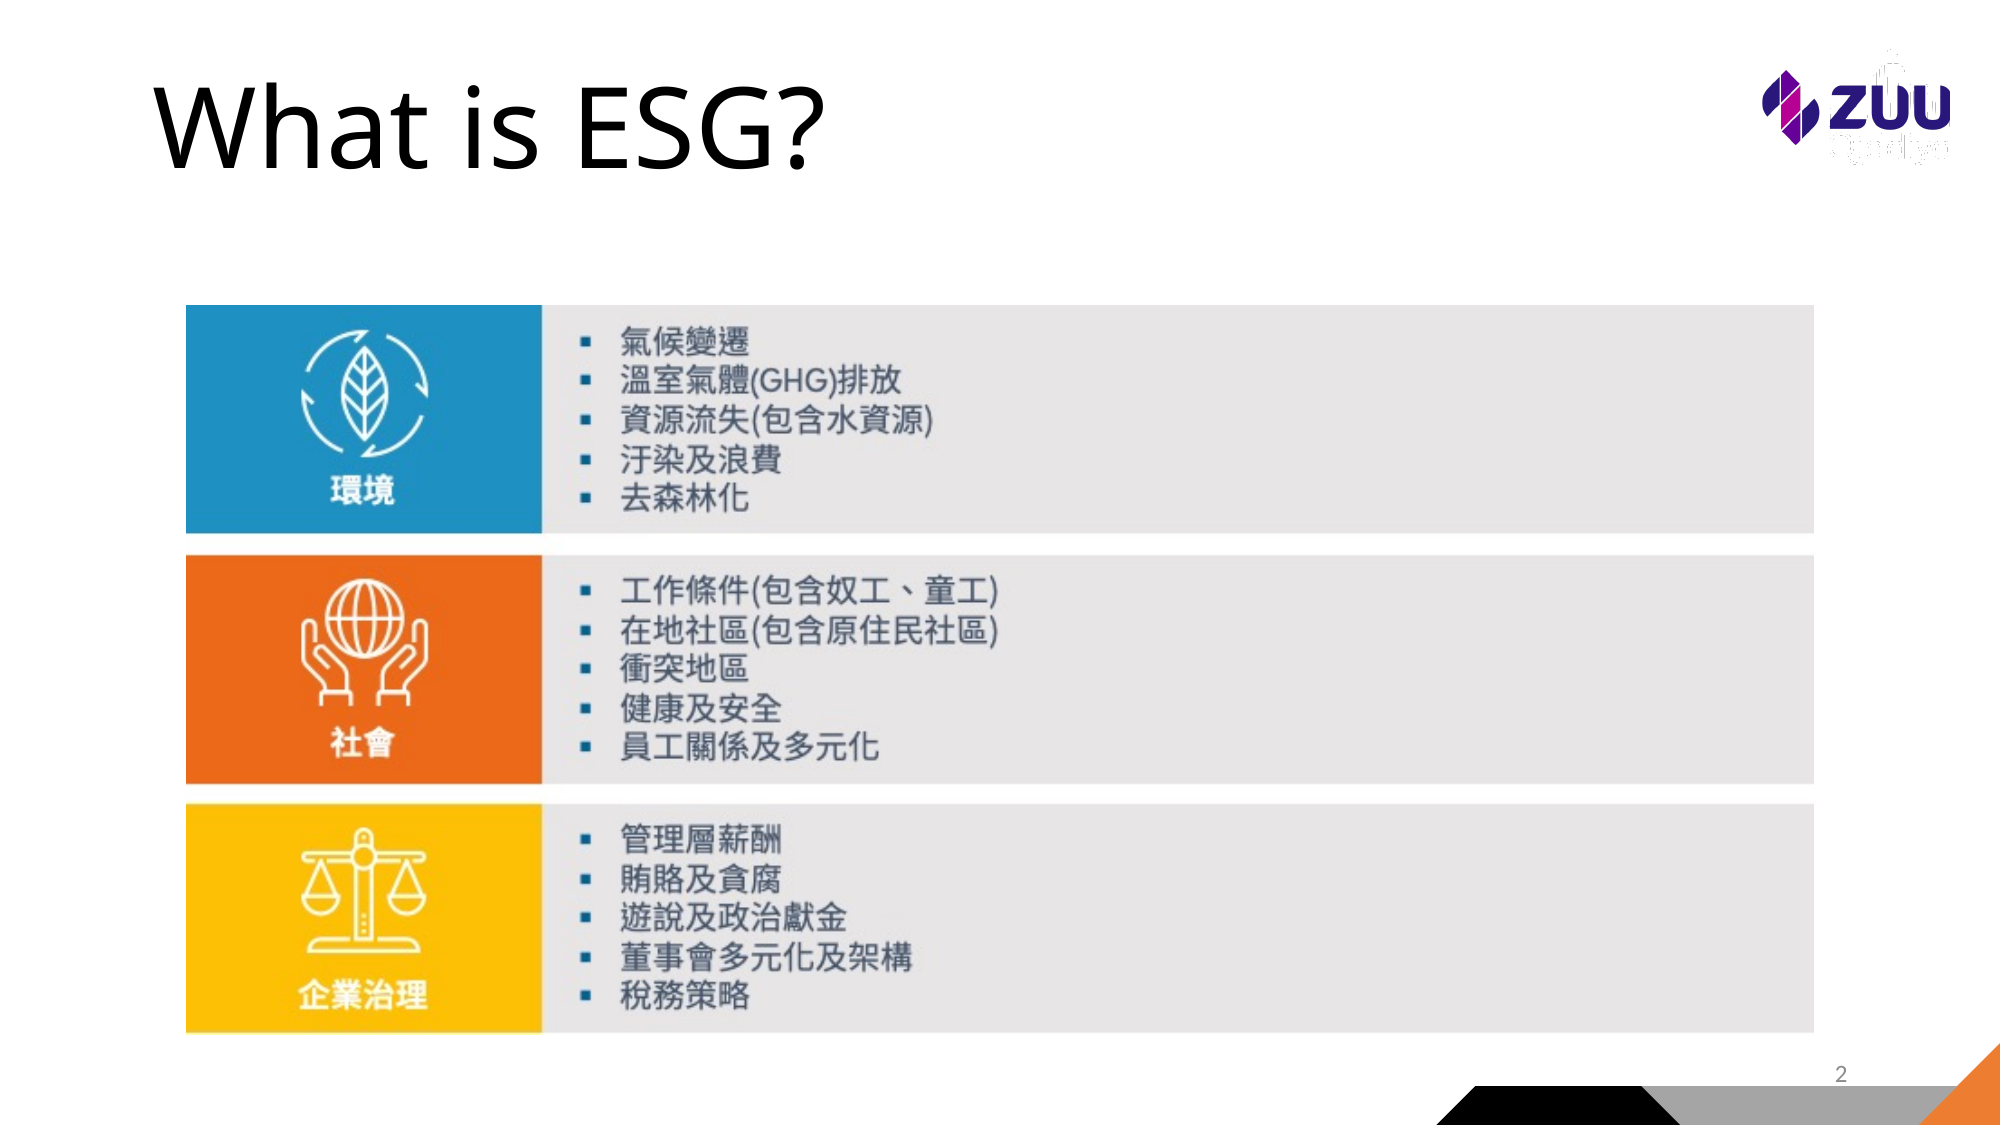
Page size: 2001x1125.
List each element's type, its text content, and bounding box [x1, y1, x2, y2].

slide_number 2 [1412, 1042, 1863, 1103]
picture [186, 305, 1814, 1035]
title What is ESG? [137, 47, 1863, 201]
